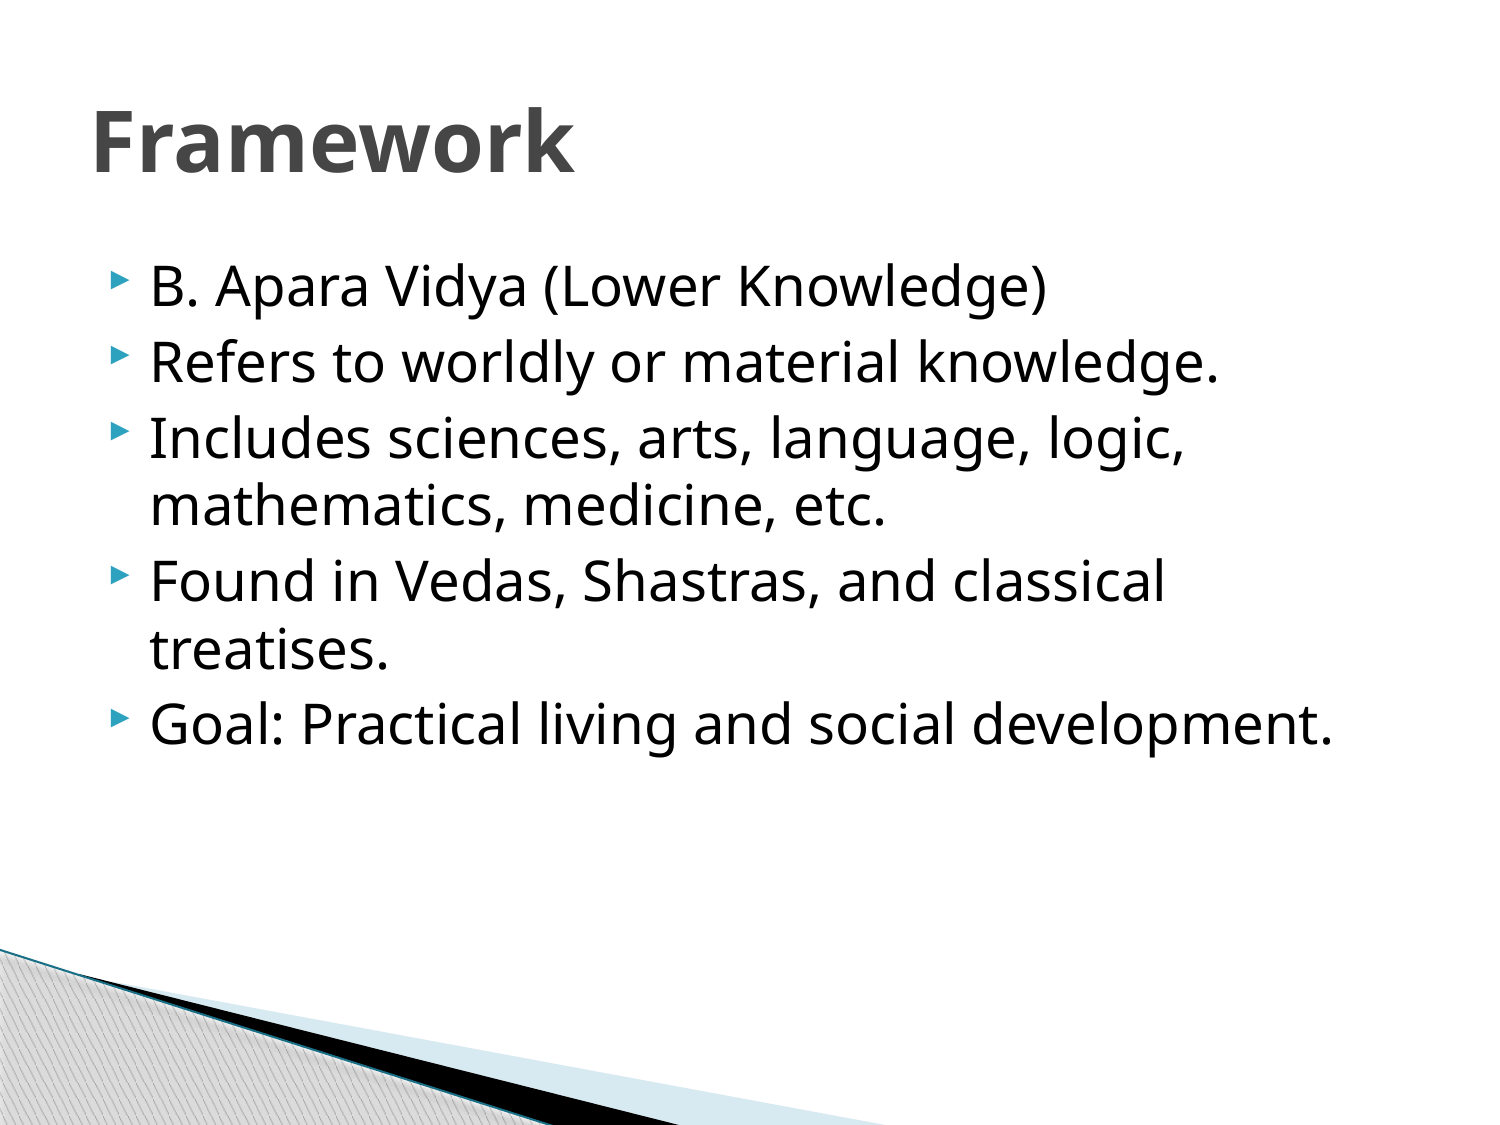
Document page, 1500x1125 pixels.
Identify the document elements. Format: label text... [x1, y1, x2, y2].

list B. Apara Vidya (Lower Knowledge) Refers to worldly or material knowledge. Includes sciences, arts, language, logic, mathematics, medicine, etc. Found in Vedas, Shastras, and classical treatises. Goal: Practical living and social development. [75, 243, 1425, 986]
title Framework [75, 45, 1425, 233]
